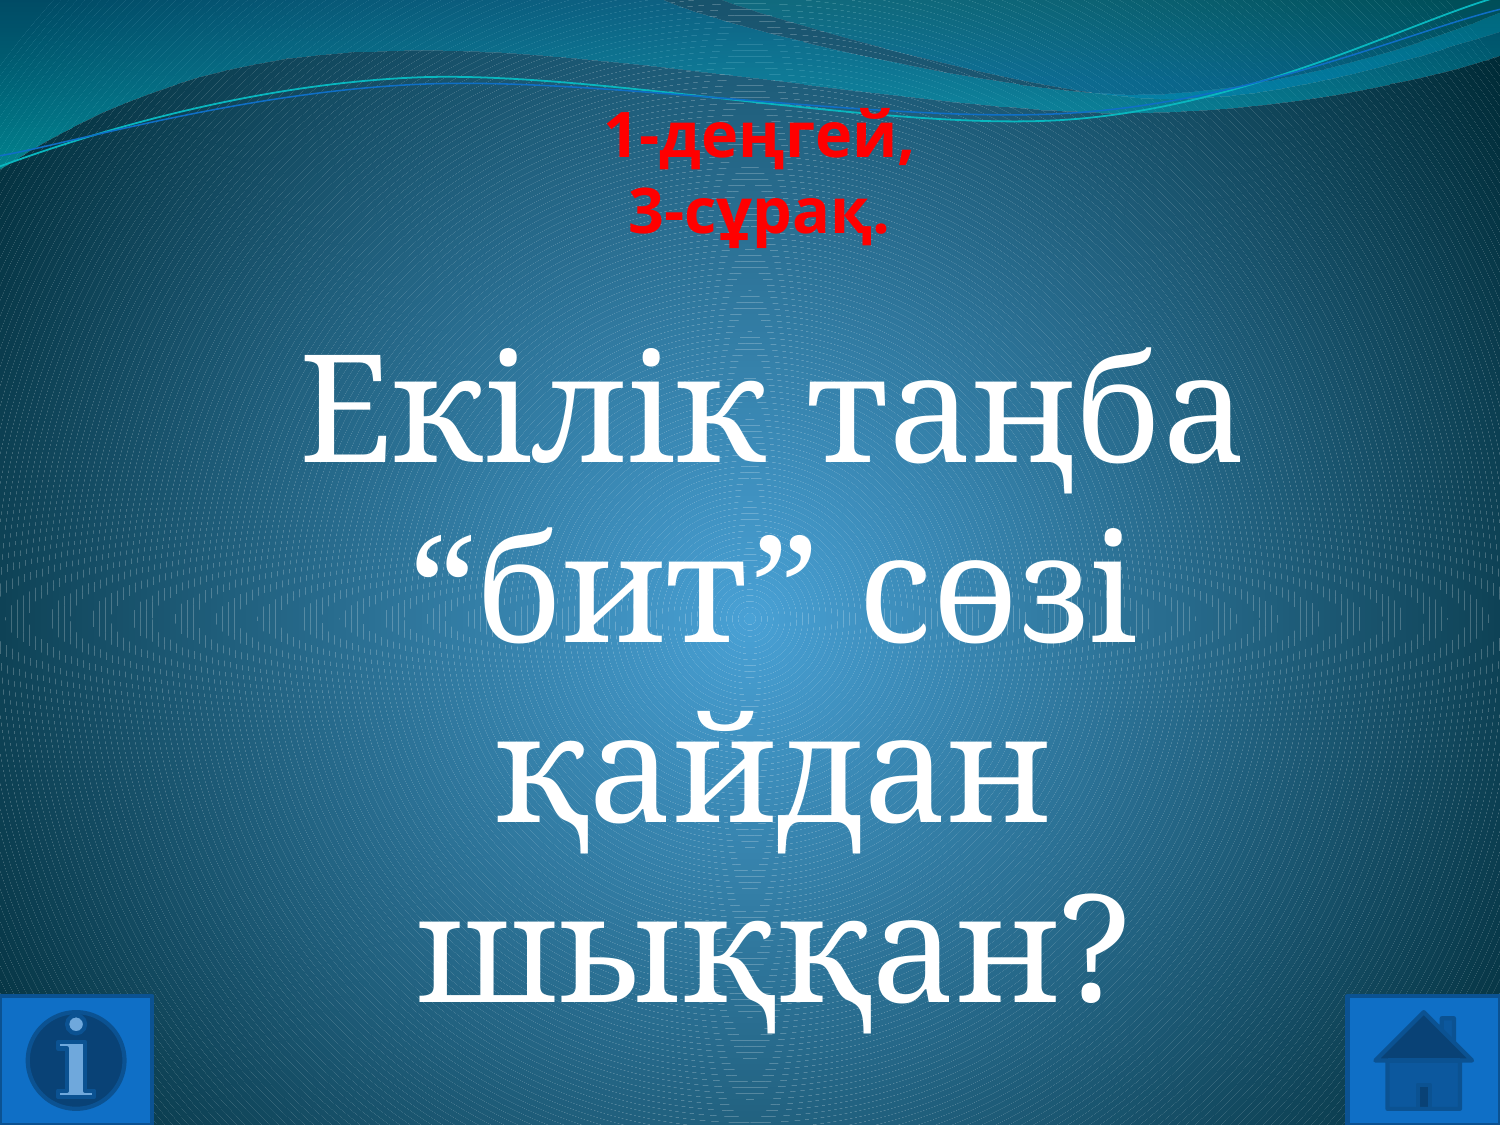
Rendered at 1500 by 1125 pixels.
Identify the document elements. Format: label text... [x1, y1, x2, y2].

title 1-деңгей, 3-сұрақ. [117, 93, 1406, 247]
text_box [1345, 994, 1500, 1125]
text_box Екілік таңба “бит” сөзі қайдан шыққан? [175, 304, 1372, 1040]
text_box [0, 994, 154, 1125]
